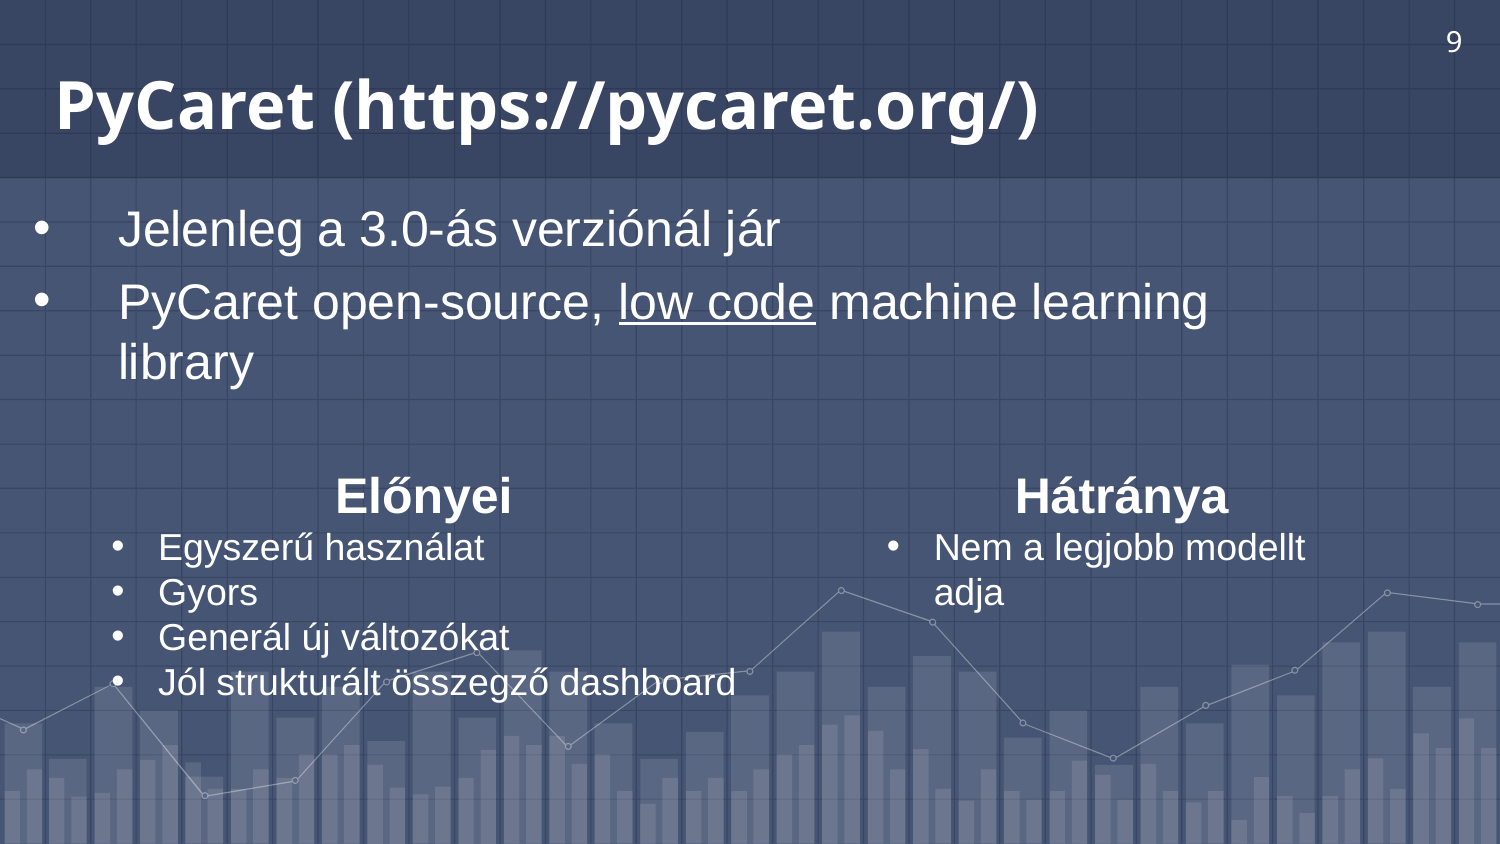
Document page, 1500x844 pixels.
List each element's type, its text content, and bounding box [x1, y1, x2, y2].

text_box Előnyei Egyszerű használat Gyors Generál új változókat Jól strukturált összegző dashboard [96, 455, 752, 756]
slide_number 9 [1408, 0, 1500, 88]
text_box Hátránya Nem a legjobb modellt adja [872, 455, 1372, 666]
title PyCaret (https://pycaret.org/) [39, 17, 1329, 159]
text_box Jelenleg a 3.0-ás verziónál jár PyCaret open-source, low code machine learning library [19, 189, 1329, 397]
